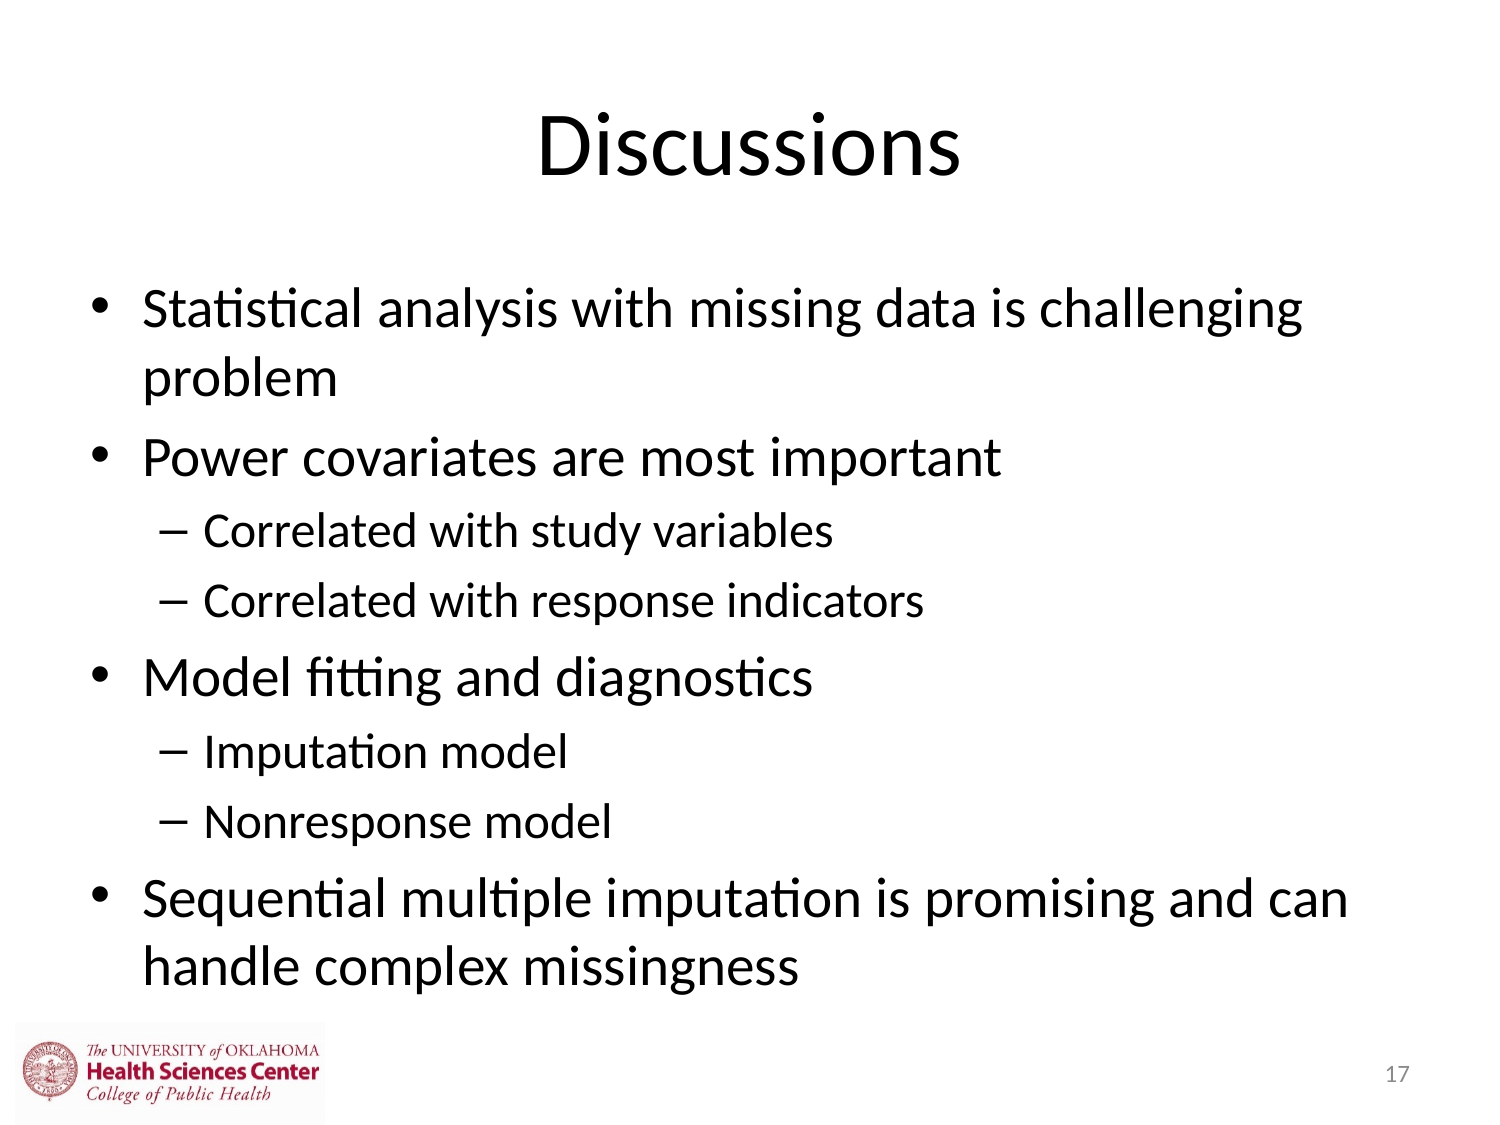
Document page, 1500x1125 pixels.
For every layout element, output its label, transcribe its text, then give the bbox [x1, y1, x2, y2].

list Statistical analysis with missing data is challenging problem Power covariates are most important Correlated with study variables Correlated with response indicators Model fitting and diagnostics Imputation model Nonresponse model Sequential multiple imputation is promising and can handle complex missingness [75, 262, 1425, 1005]
slide_number 17 [1074, 1042, 1425, 1103]
title Discussions [75, 45, 1425, 233]
picture [15, 1022, 325, 1125]
